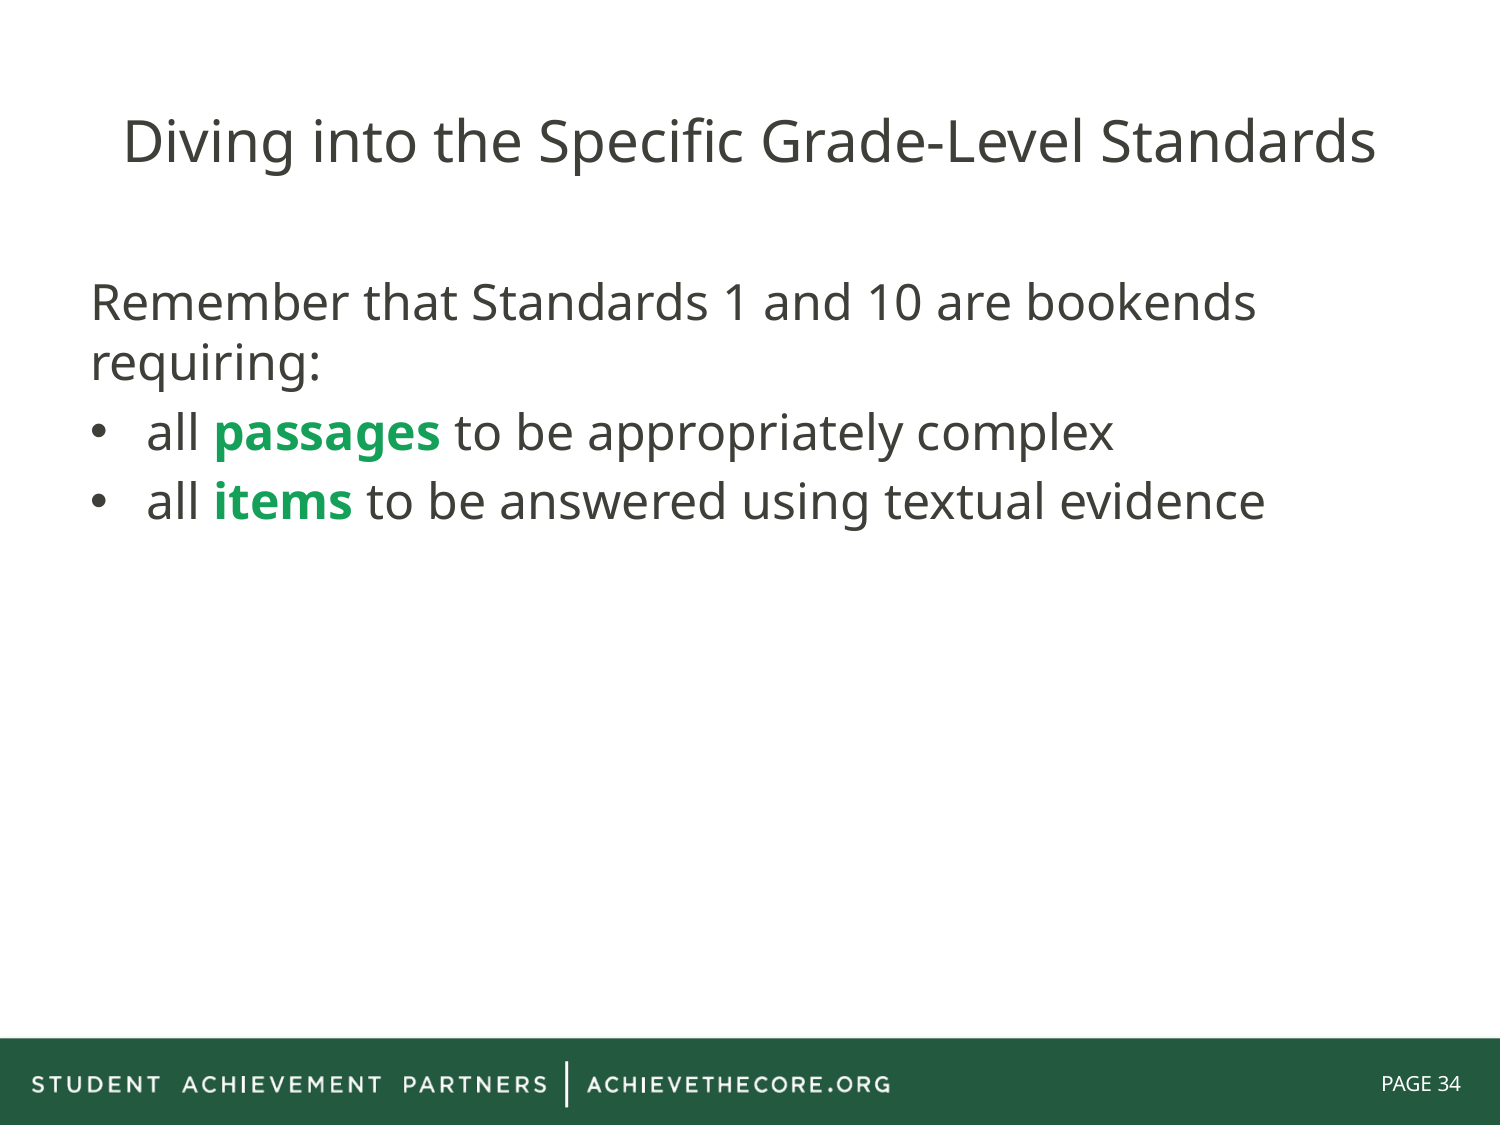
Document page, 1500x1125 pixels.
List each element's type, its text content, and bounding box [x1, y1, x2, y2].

list Remember that Standards 1 and 10 are bookends requiring: all passages to be appropriately complex all items to be answered using textual evidence [75, 262, 1425, 1005]
title Diving into the Specific Grade-Level Standards [75, 45, 1425, 233]
